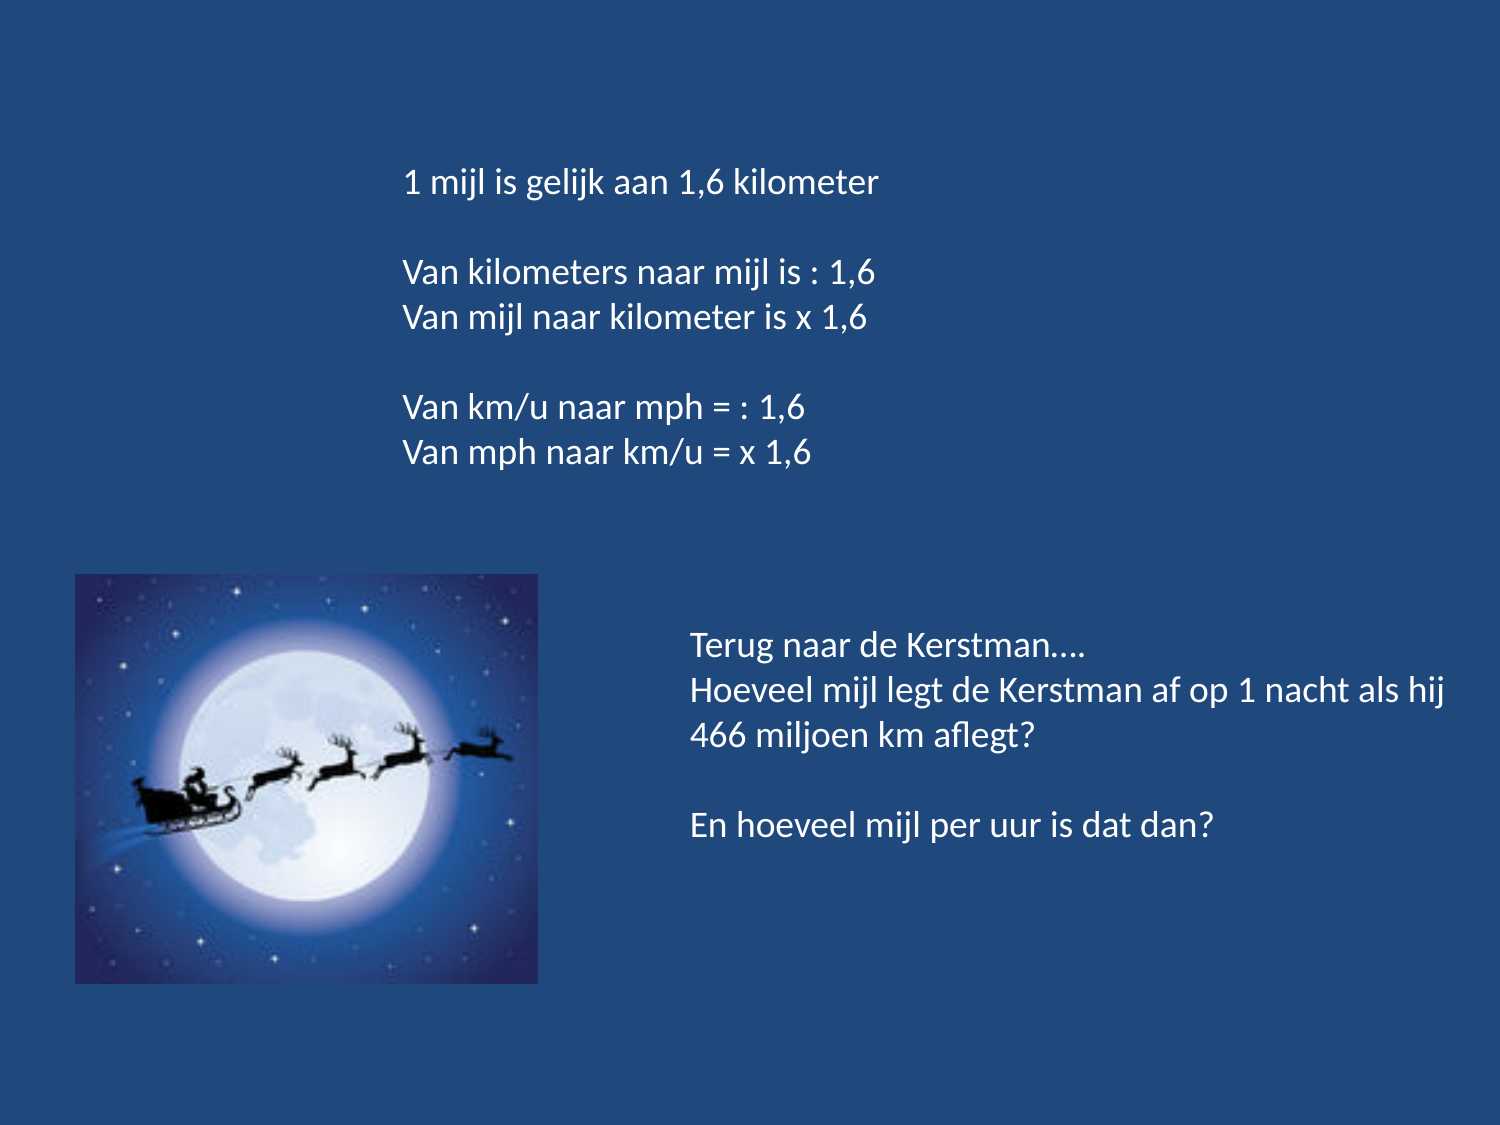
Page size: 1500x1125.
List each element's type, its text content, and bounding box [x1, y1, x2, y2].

picture [74, 574, 538, 985]
text_box 1 mijl is gelijk aan 1,6 kilometer Van kilometers naar mijl is : 1,6 Van mijl naar kilometer is x 1,6 Van km/u naar mph = : 1,6 Van mph naar km/u = x 1,6 [387, 149, 1125, 480]
text_box Terug naar de Kerstman…. Hoeveel mijl legt de Kerstman af op 1 nacht als hij 466 miljoen km aflegt? En hoeveel mijl per uur is dat dan? [675, 612, 1463, 853]
